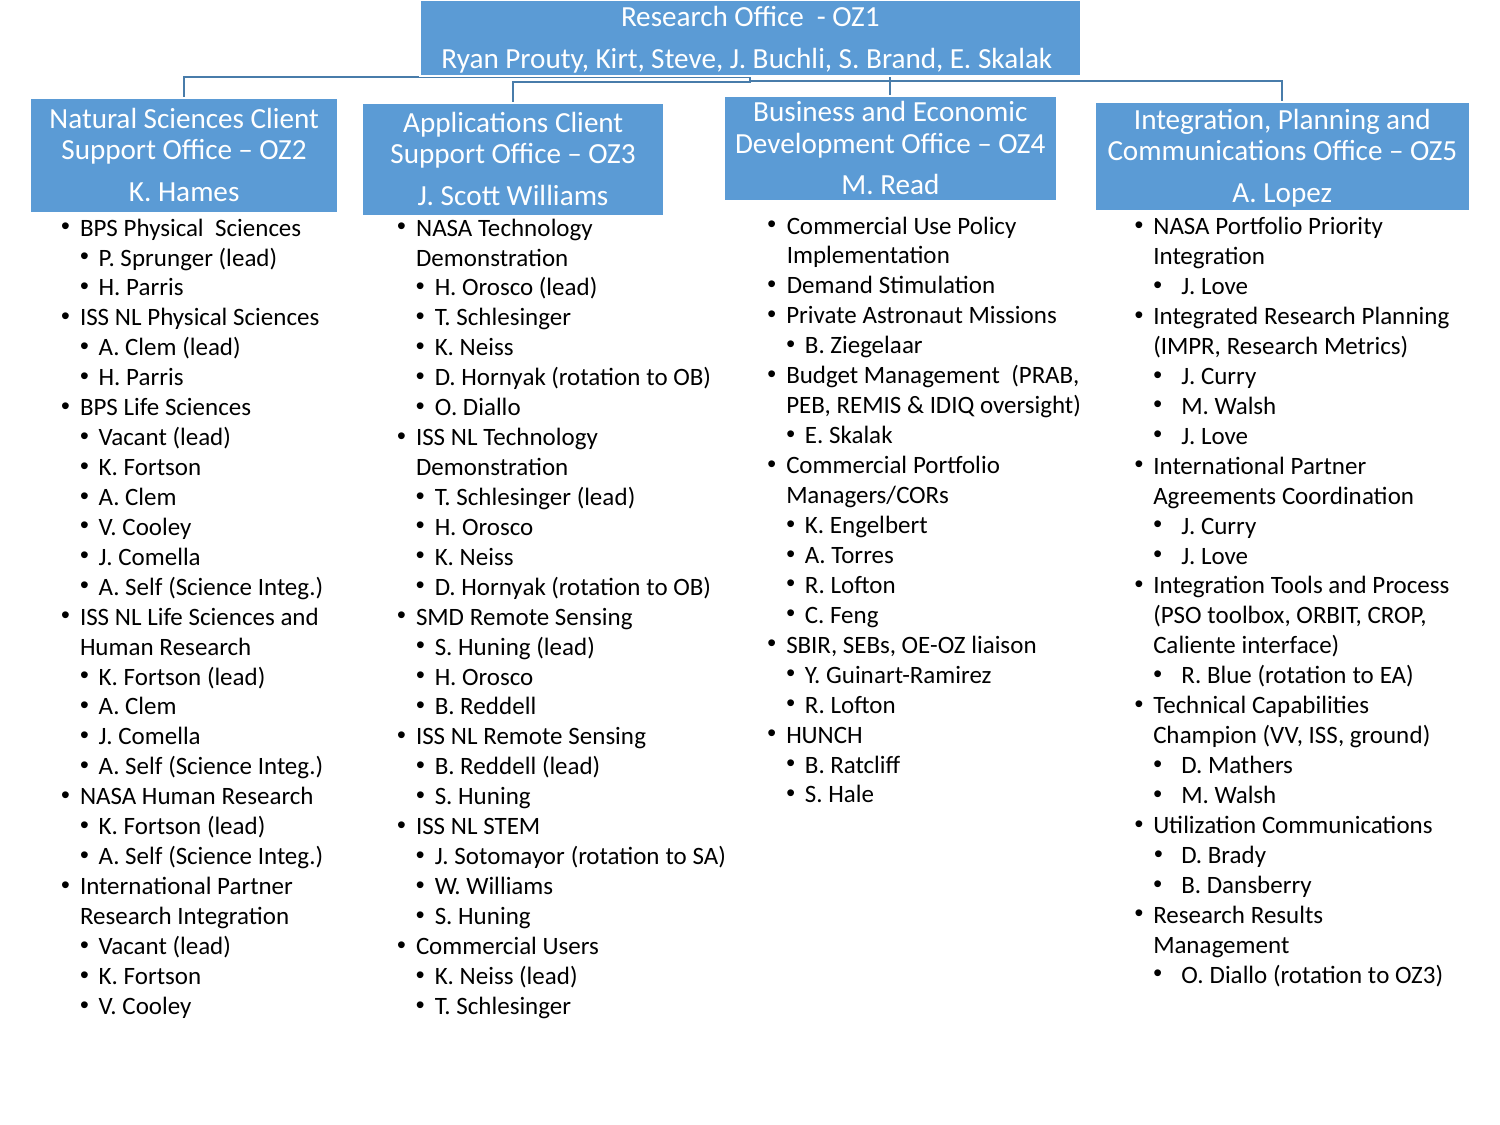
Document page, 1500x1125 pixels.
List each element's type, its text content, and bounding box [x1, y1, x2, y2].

text_box NASA Technology Demonstration H. Orosco (lead) T. Schlesinger K. Neiss D. Hornyak (rotation to OB) O. Diallo ISS NL Technology Demonstration T. Schlesinger (lead) H. Orosco K. Neiss D. Hornyak (rotation to OB) SMD Remote Sensing S. Huning (lead) H. Orosco B. Reddell ISS NL Remote Sensing B. Reddell (lead) S. Huning ISS NL STEM J. Sotomayor (rotation to SA) W. Williams S. Huning Commercial Users K. Neiss (lead) T. Schlesinger [382, 233, 753, 1027]
text_box BPS Physical Sciences P. Sprunger (lead) H. Parris ISS NL Physical Sciences A. Clem (lead) H. Parris BPS Life Sciences Vacant (lead) K. Fortson A. Clem V. Cooley J. Comella A. Self (Science Integ.) ISS NL Life Sciences and Human Research K. Fortson (lead) A. Clem J. Comella A. Self (Science Integ.) NASA Human Research K. Fortson (lead) A. Self (Science Integ.) International Partner Research Integration Vacant (lead) K. Fortson V. Cooley [46, 233, 380, 1027]
text_box Commercial Use Policy Implementation Demand Stimulation Private Astronaut Missions B. Ziegelaar Budget Management (PRAB, PEB, REMIS & IDIQ oversight) E. Skalak Commercial Portfolio Managers/CORs K. Engelbert A. Torres R. Lofton C. Feng SBIR, SEBs, OE-OZ liaison Y. Guinart-Ramirez R. Lofton HUNCH B. Ratcliff S. Hale [752, 233, 1119, 816]
text_box NASA Portfolio Priority Integration J. Love Integrated Research Planning (IMPR, Research Metrics) J. Curry M. Walsh J. Love International Partner Agreements Coordination J. Curry J. Love Integration Tools and Process (PSO toolbox, ORBIT, CROP, Caliente interface) R. Blue (rotation to EA) Technical Capabilities Champion (VV, ISS, ground) D. Mathers M. Walsh Utilization Communications D. Brady B. Dansberry Research Results Management O. Diallo (rotation to OZ3) [1119, 233, 1470, 996]
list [24, 0, 1477, 233]
